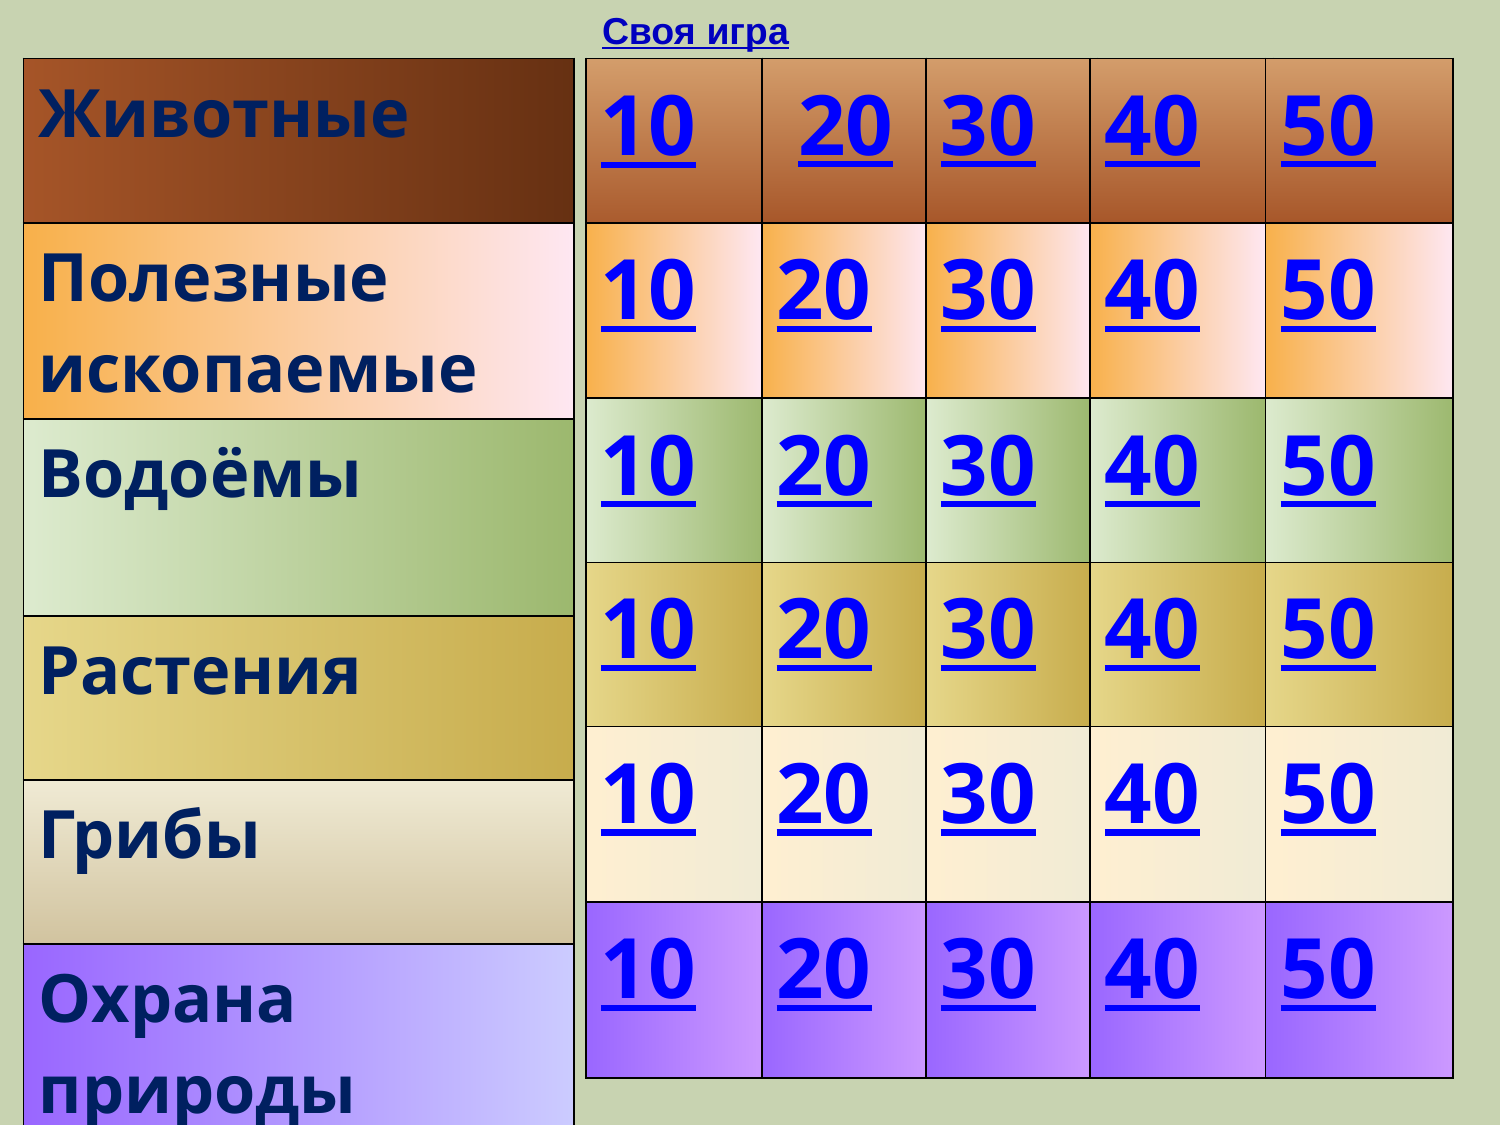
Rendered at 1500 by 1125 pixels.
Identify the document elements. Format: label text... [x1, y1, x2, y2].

table_header 30 [927, 903, 1089, 1077]
table_header 30 [927, 399, 1089, 562]
table_header 20 [763, 59, 925, 222]
table_header 10 [587, 903, 761, 1077]
table_header 50 [1266, 727, 1452, 901]
table_header 10 [587, 563, 761, 726]
table_header 10 [587, 727, 761, 901]
table_cell Охрана природы [24, 945, 573, 1125]
table_header 20 [763, 727, 925, 901]
table_header 20 [763, 399, 925, 562]
table_header 10 [587, 224, 761, 397]
table_header Животные [24, 59, 573, 222]
table_header 30 [927, 563, 1089, 726]
table_cell Водоёмы [24, 420, 573, 615]
table_header 20 [763, 903, 925, 1077]
table_header 40 [1091, 224, 1265, 397]
table_header 20 [763, 563, 925, 726]
table_header 40 [1091, 903, 1265, 1077]
table_header 50 [1266, 563, 1452, 726]
table_header 50 [1266, 399, 1452, 562]
text_box Своя игра [587, 0, 804, 60]
table_header 50 [1266, 224, 1452, 397]
table_header 40 [1091, 59, 1265, 222]
table_header 10 [587, 399, 761, 562]
table_header 40 [1091, 399, 1265, 562]
table_header 30 [927, 727, 1089, 901]
table_header 50 [1266, 59, 1452, 222]
table_header 40 [1091, 563, 1265, 726]
table_header 50 [1266, 903, 1452, 1077]
table_header 40 [1091, 727, 1265, 901]
table_cell Растения [24, 617, 573, 779]
table_header 20 [763, 224, 925, 397]
table_cell Грибы [24, 781, 573, 943]
table_cell Полезные ископаемые [24, 224, 573, 418]
table_header 10 [587, 60, 761, 222]
table_header 30 [927, 59, 1089, 222]
table_header 30 [927, 224, 1089, 397]
